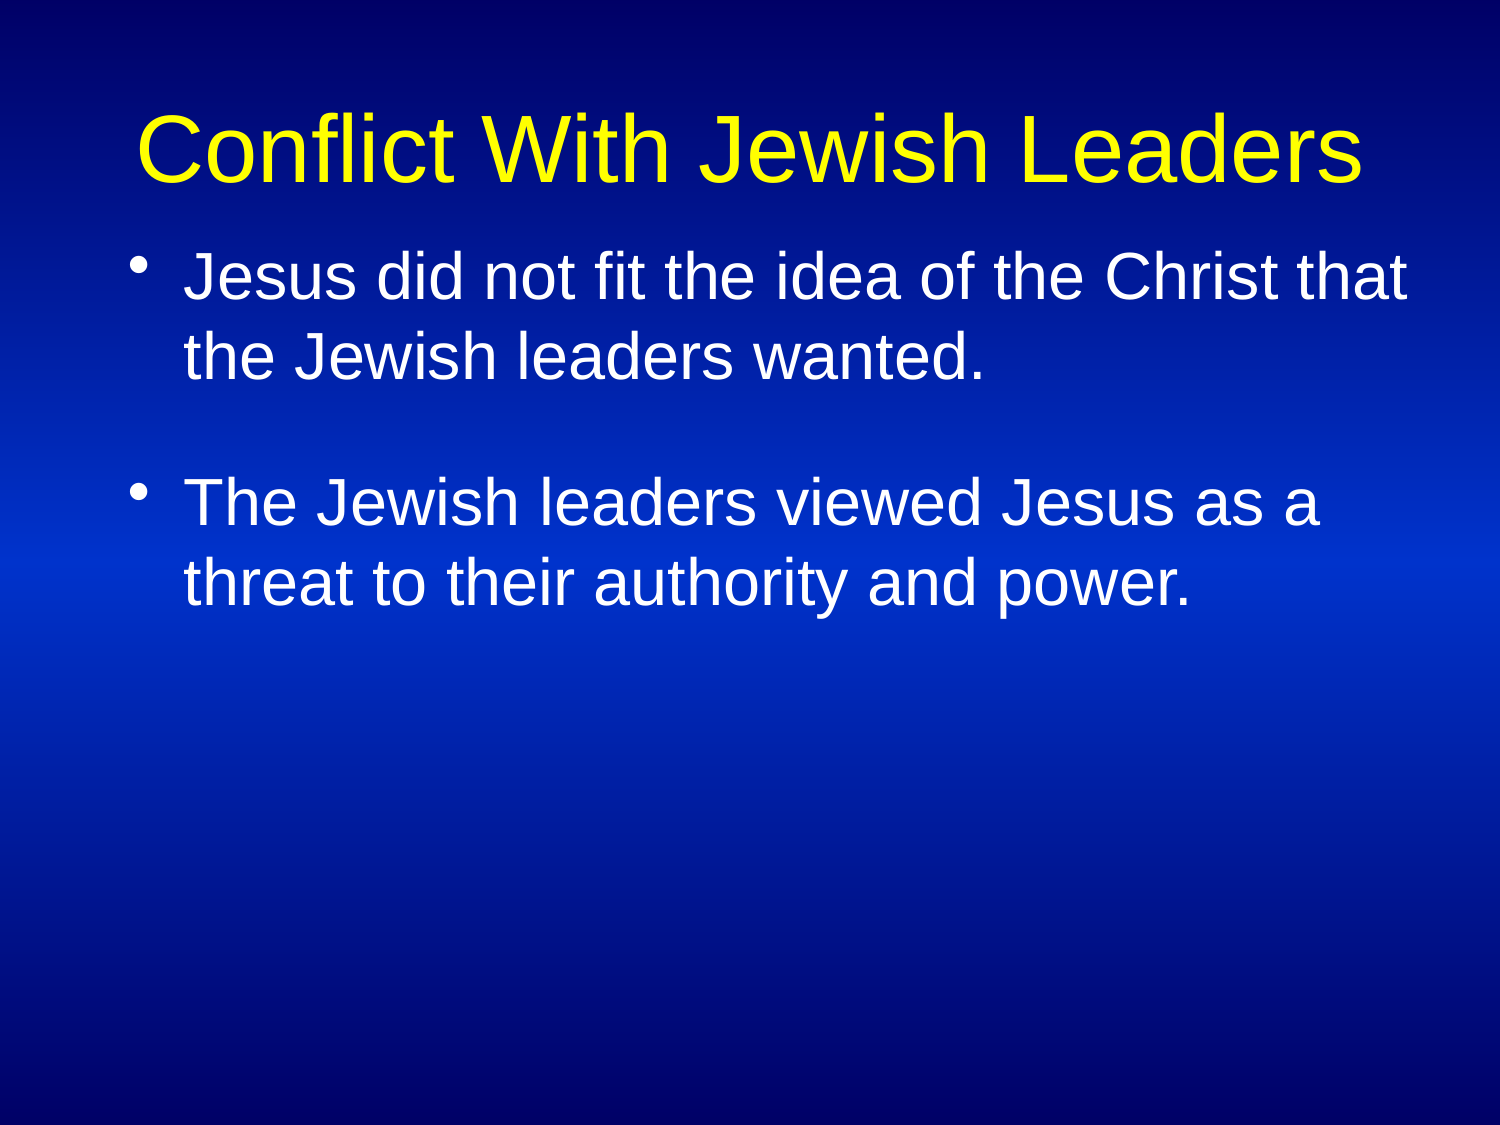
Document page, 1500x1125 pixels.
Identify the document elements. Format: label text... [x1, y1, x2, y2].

title Conflict With Jewish Leaders [37, 50, 1463, 238]
list Jesus did not fit the idea of the Christ that the Jewish leaders wanted. The Jewish leaders viewed Jesus as a threat to their authority and power. [112, 224, 1463, 1025]
